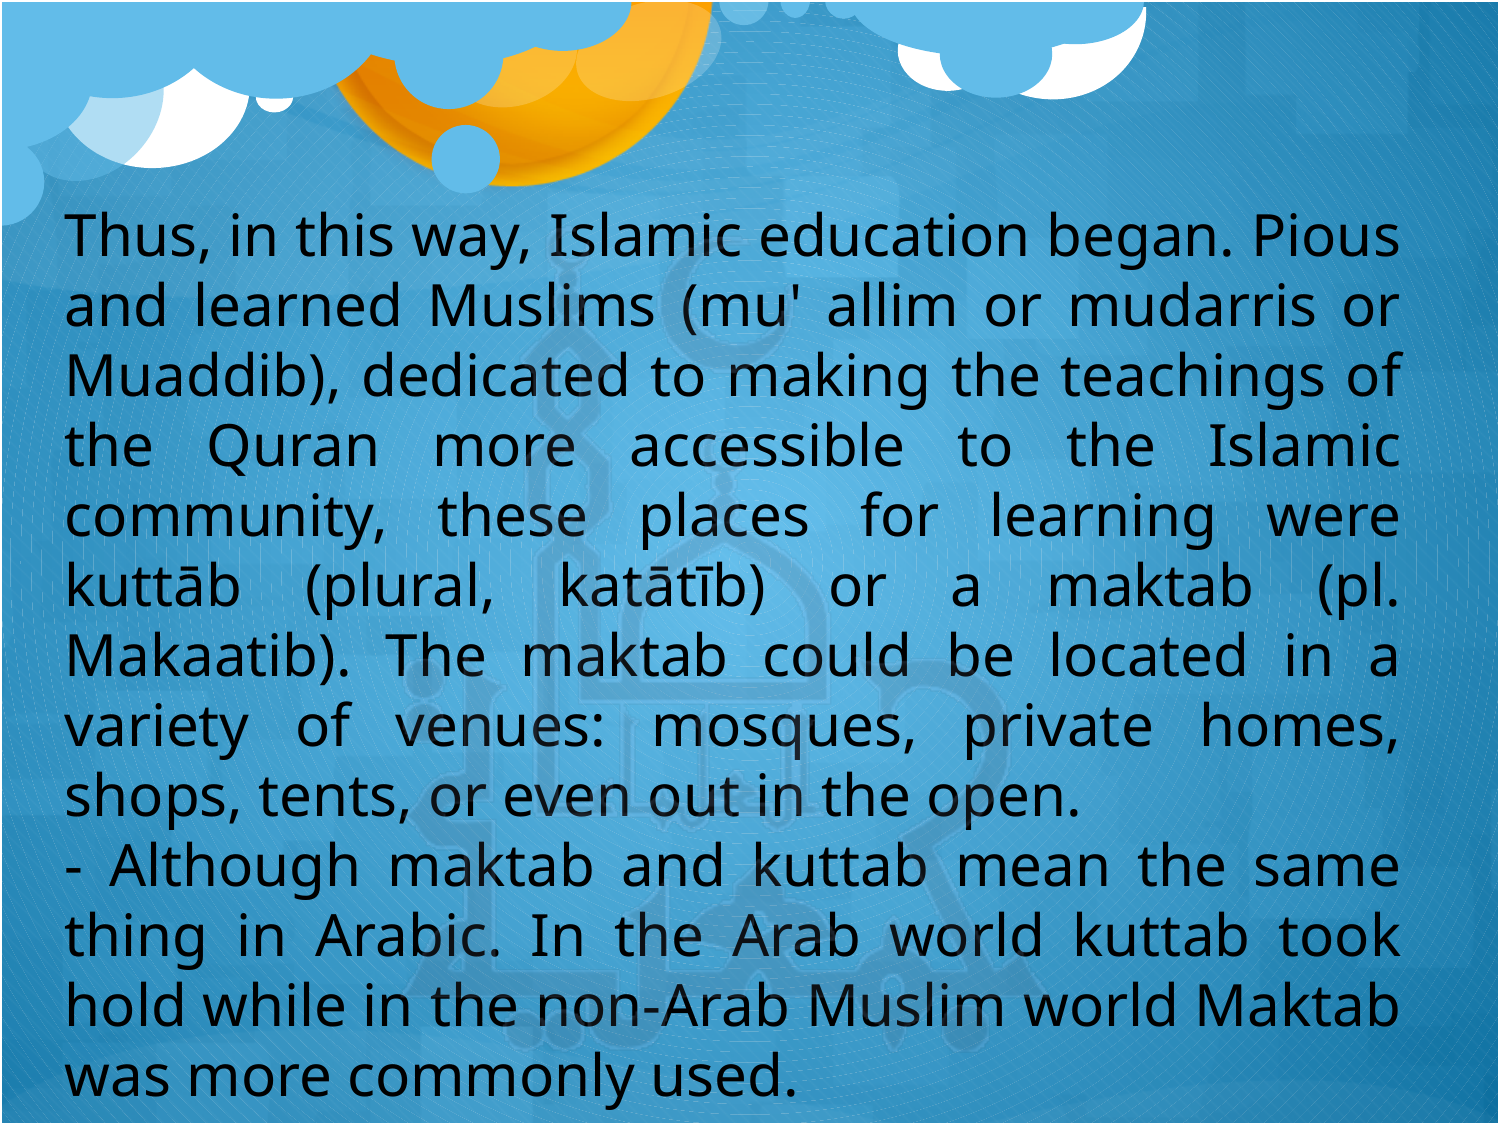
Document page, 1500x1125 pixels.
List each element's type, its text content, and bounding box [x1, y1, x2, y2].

picture [2, 2, 1498, 1123]
text_box Thus, in this way, Islamic education began. Pious and learned Muslims (mu' allim or mudarris or Muaddib), dedicated to making the teachings of the Quran more accessible to the Islamic community, these places for learning were kuttāb (plural, katātīb) or a maktab (pl. Makaatib). The maktab could be located in a variety of venues: mosques, private homes, shops, tents, or even out in the open. - Although maktab and kuttab mean the same thing in Arabic. In the Arab world kuttab took hold while in the non-Arab Muslim world Maktab was more commonly used. [50, 190, 1416, 1116]
